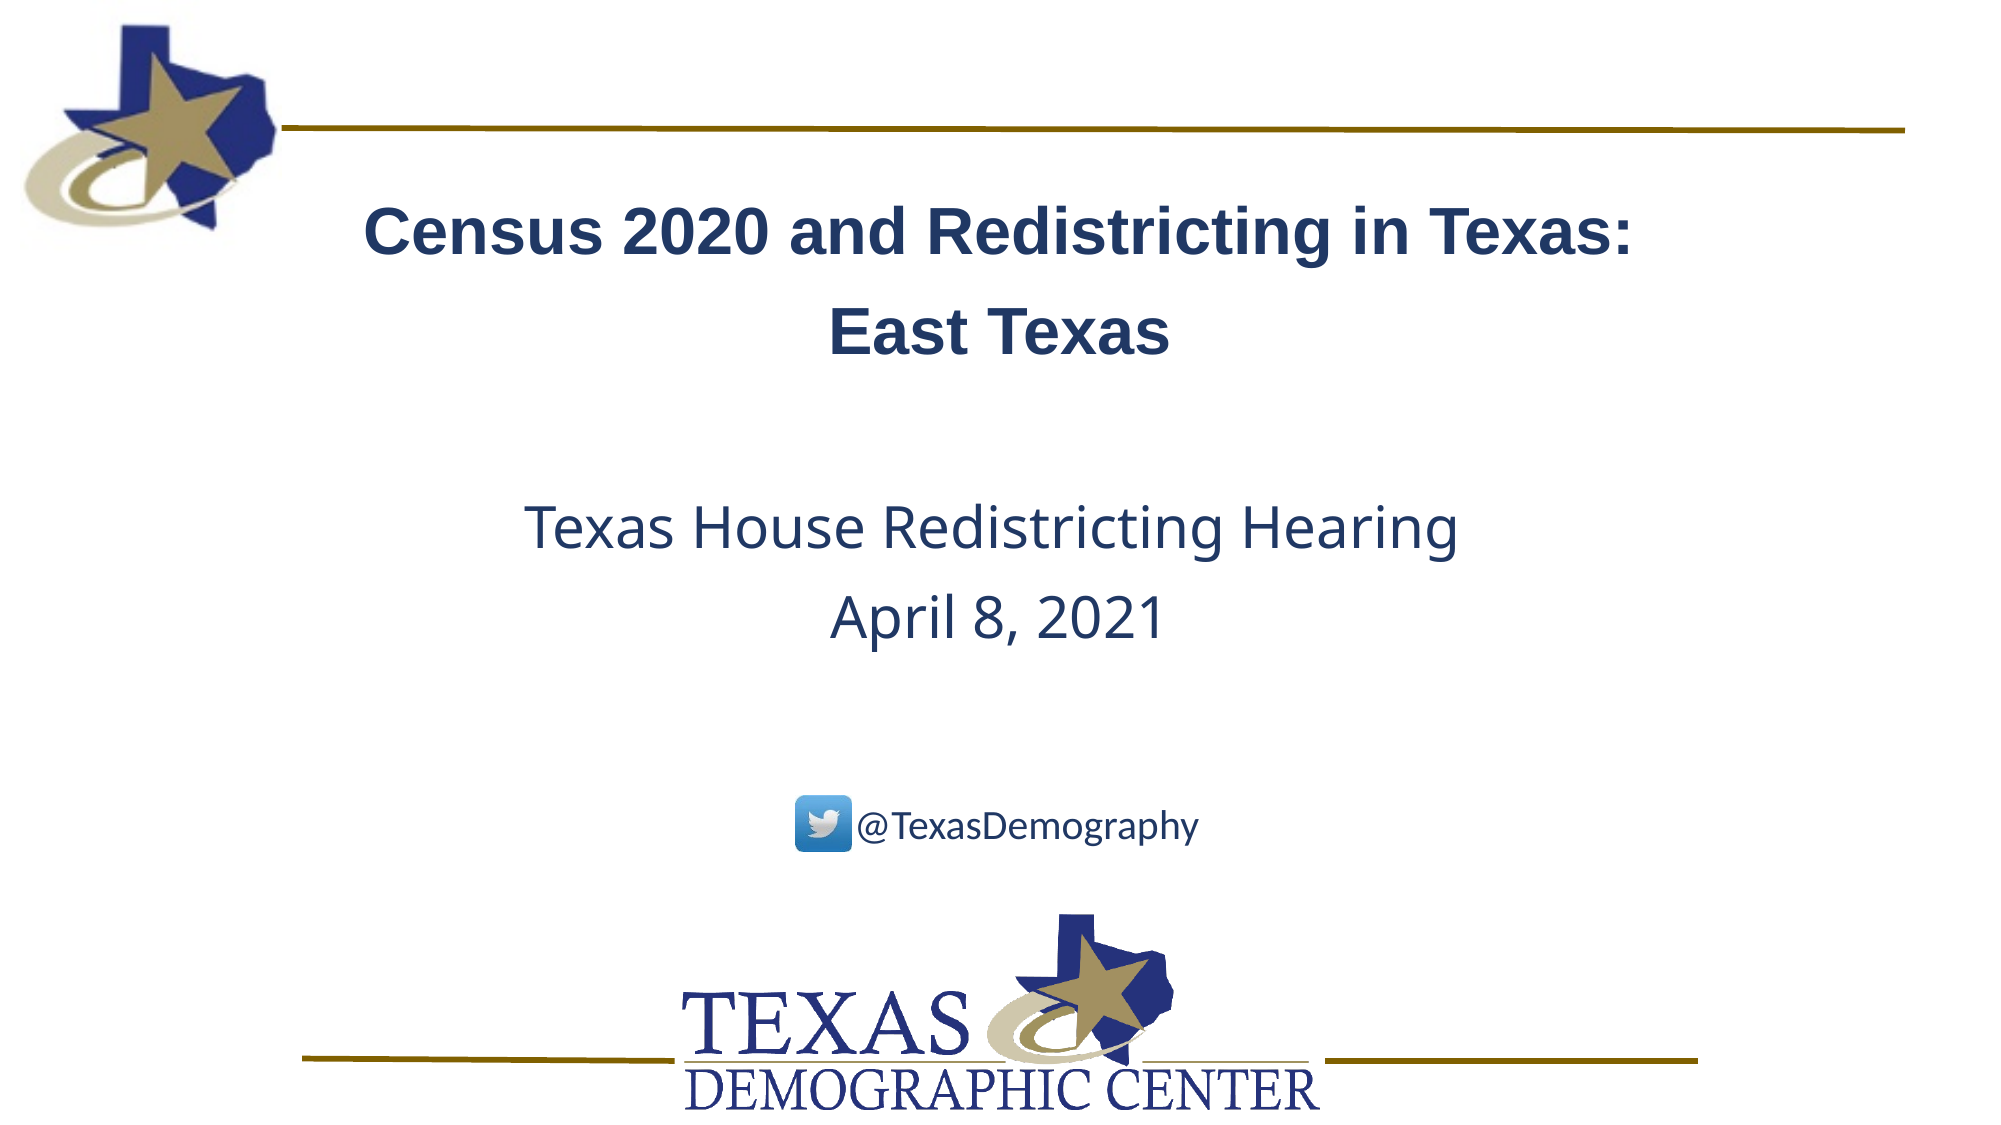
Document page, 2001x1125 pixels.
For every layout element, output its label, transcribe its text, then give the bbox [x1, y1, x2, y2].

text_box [302, 904, 1698, 1125]
picture [795, 795, 852, 852]
text_box @TexasDemography [839, 790, 1588, 856]
picture [20, 0, 282, 261]
text_box Census 2020 and Redistricting in Texas: East Texas Texas House Redistricting Hearing April 8, 2021 [329, 180, 1670, 658]
